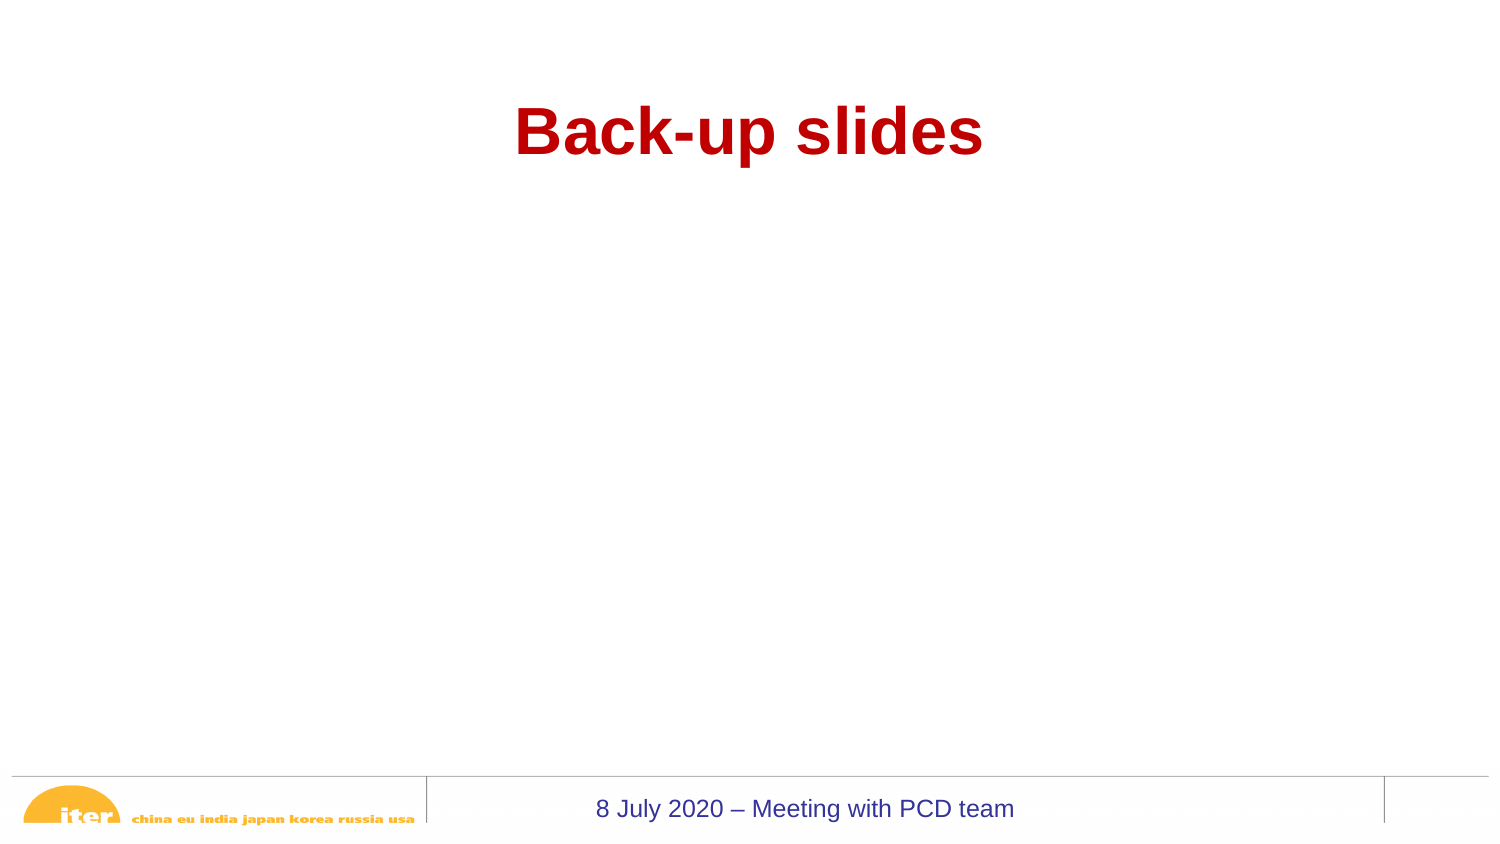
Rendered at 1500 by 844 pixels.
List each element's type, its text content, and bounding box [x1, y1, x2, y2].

picture [0, 767, 1500, 844]
title Back-up slides [0, 58, 1500, 197]
